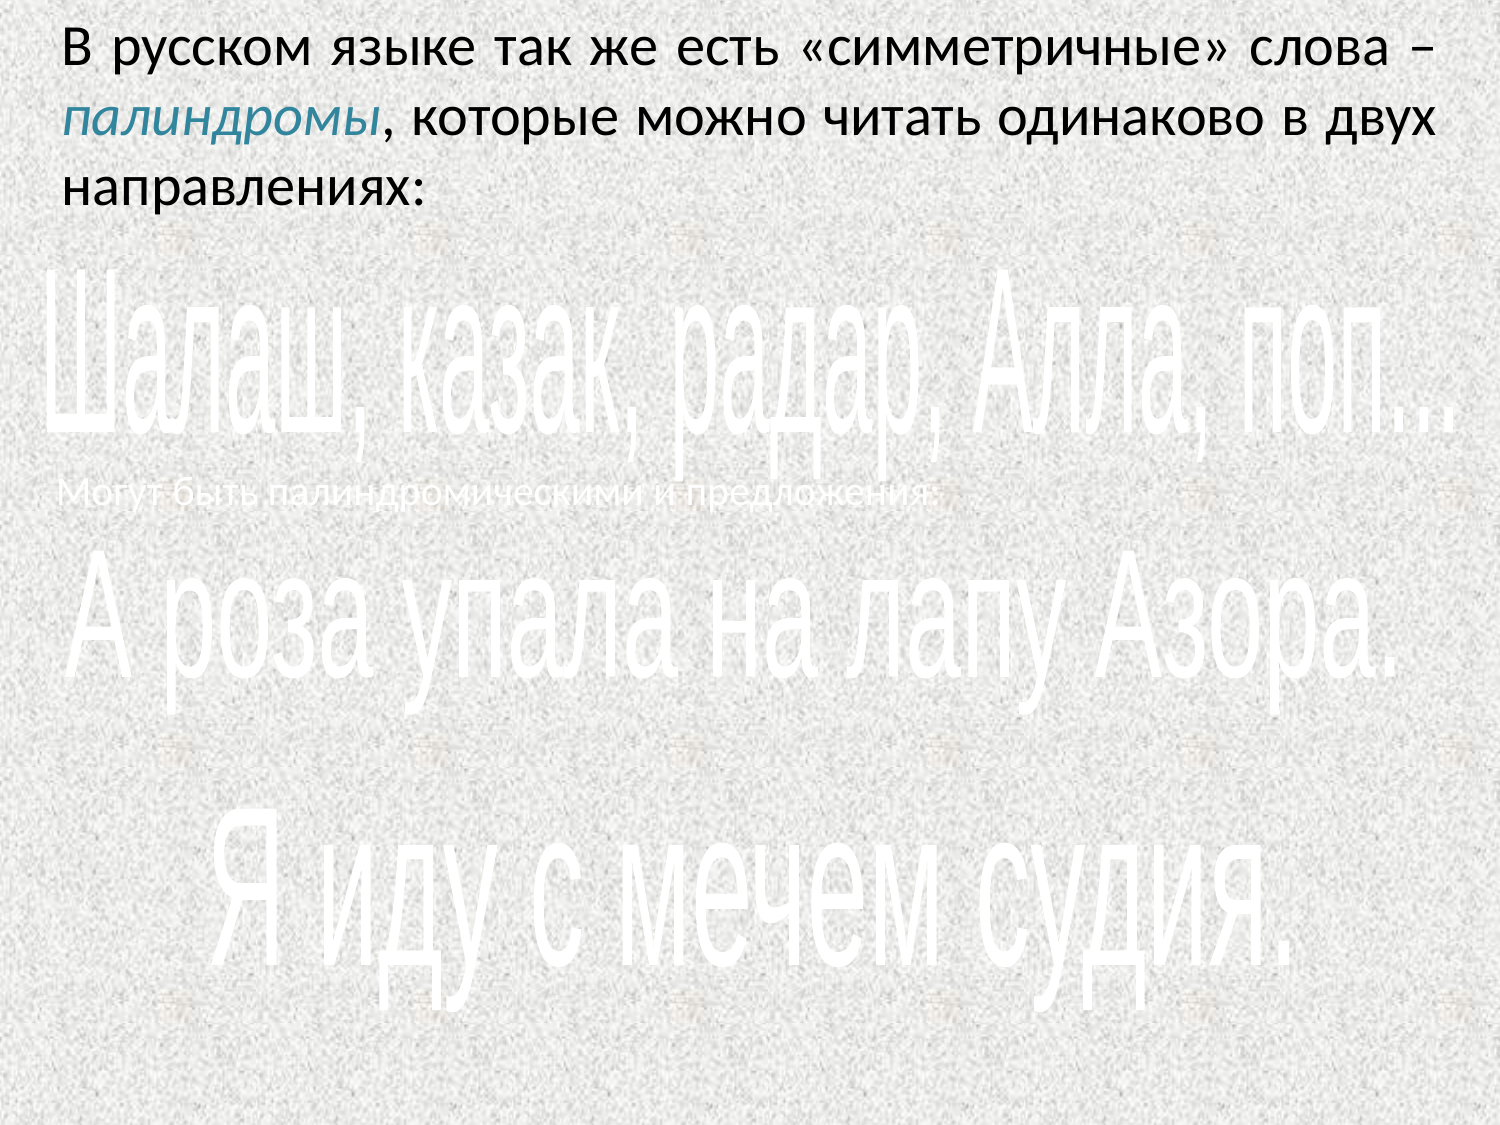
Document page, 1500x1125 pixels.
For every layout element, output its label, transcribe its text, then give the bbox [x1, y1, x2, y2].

text_box Могут быть палиндромическими и предложения: [41, 456, 1364, 521]
picture [0, 0, 1500, 1125]
text_box В русском языке так же есть «симметричные» слова – палиндромы, которые можно читать одинаково в двух направлениях: [46, 0, 1453, 225]
